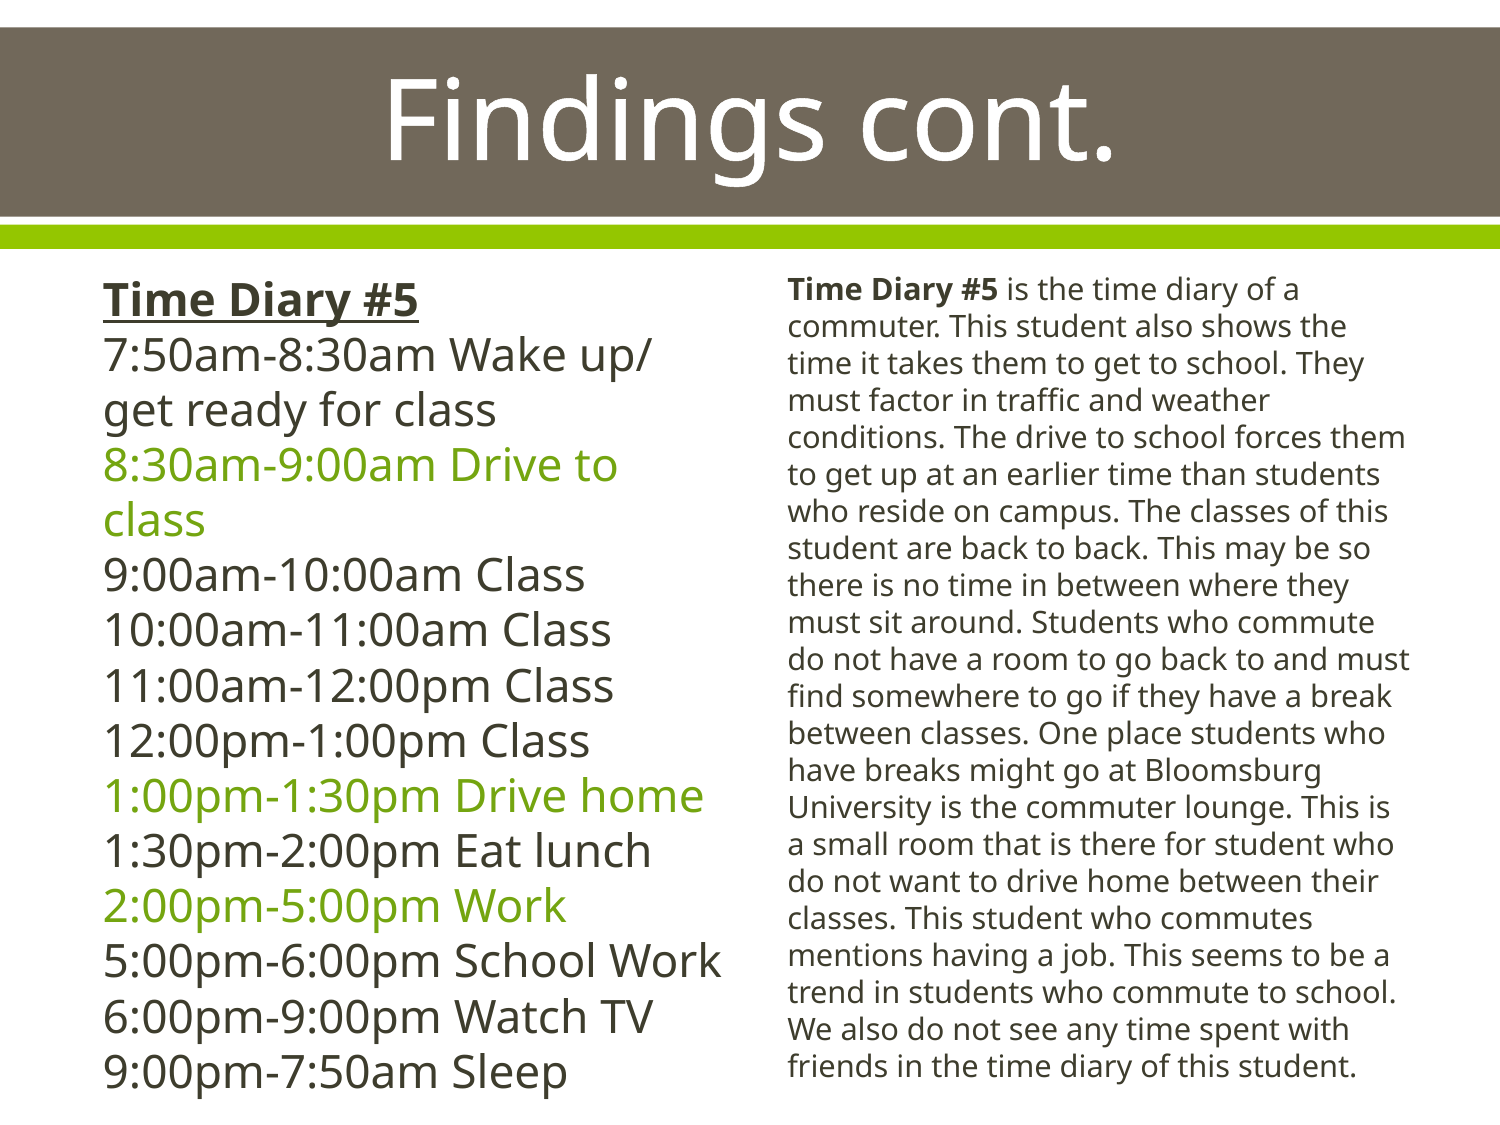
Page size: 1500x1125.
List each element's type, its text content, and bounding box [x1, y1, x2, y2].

title Findings cont. [75, 0, 1425, 230]
list Time Diary #5 7:50am-8:30am Wake up/ get ready for class 8:30am-9:00am Drive to class 9:00am-10:00am Class 10:00am-11:00am Class 11:00am-12:00pm Class 12:00pm-1:00pm Class 1:00pm-1:30pm Drive home 1:30pm-2:00pm Eat lunch 2:00pm-5:00pm Work 5:00pm-6:00pm School Work 6:00pm-9:00pm Watch TV 9:00pm-7:50am Sleep [75, 262, 738, 1125]
list Time Diary #5 is the time diary of a commuter. This student also shows the time it takes them to get to school. They must factor in traffic and weather conditions. The drive to school forces them to get up at an earlier time than students who reside on campus. The classes of this student are back to back. This may be so there is no time in between where they must sit around. Students who commute do not have a room to go back to and must find somewhere to go if they have a break between classes. One place students who have breaks might go at Bloomsburg University is the commuter lounge. This is a small room that is there for student who do not want to drive home between their classes. This student who commutes mentions having a job. This seems to be a trend in students who commute to school. We also do not see any time spent with friends in the time diary of this student. [762, 262, 1425, 1125]
